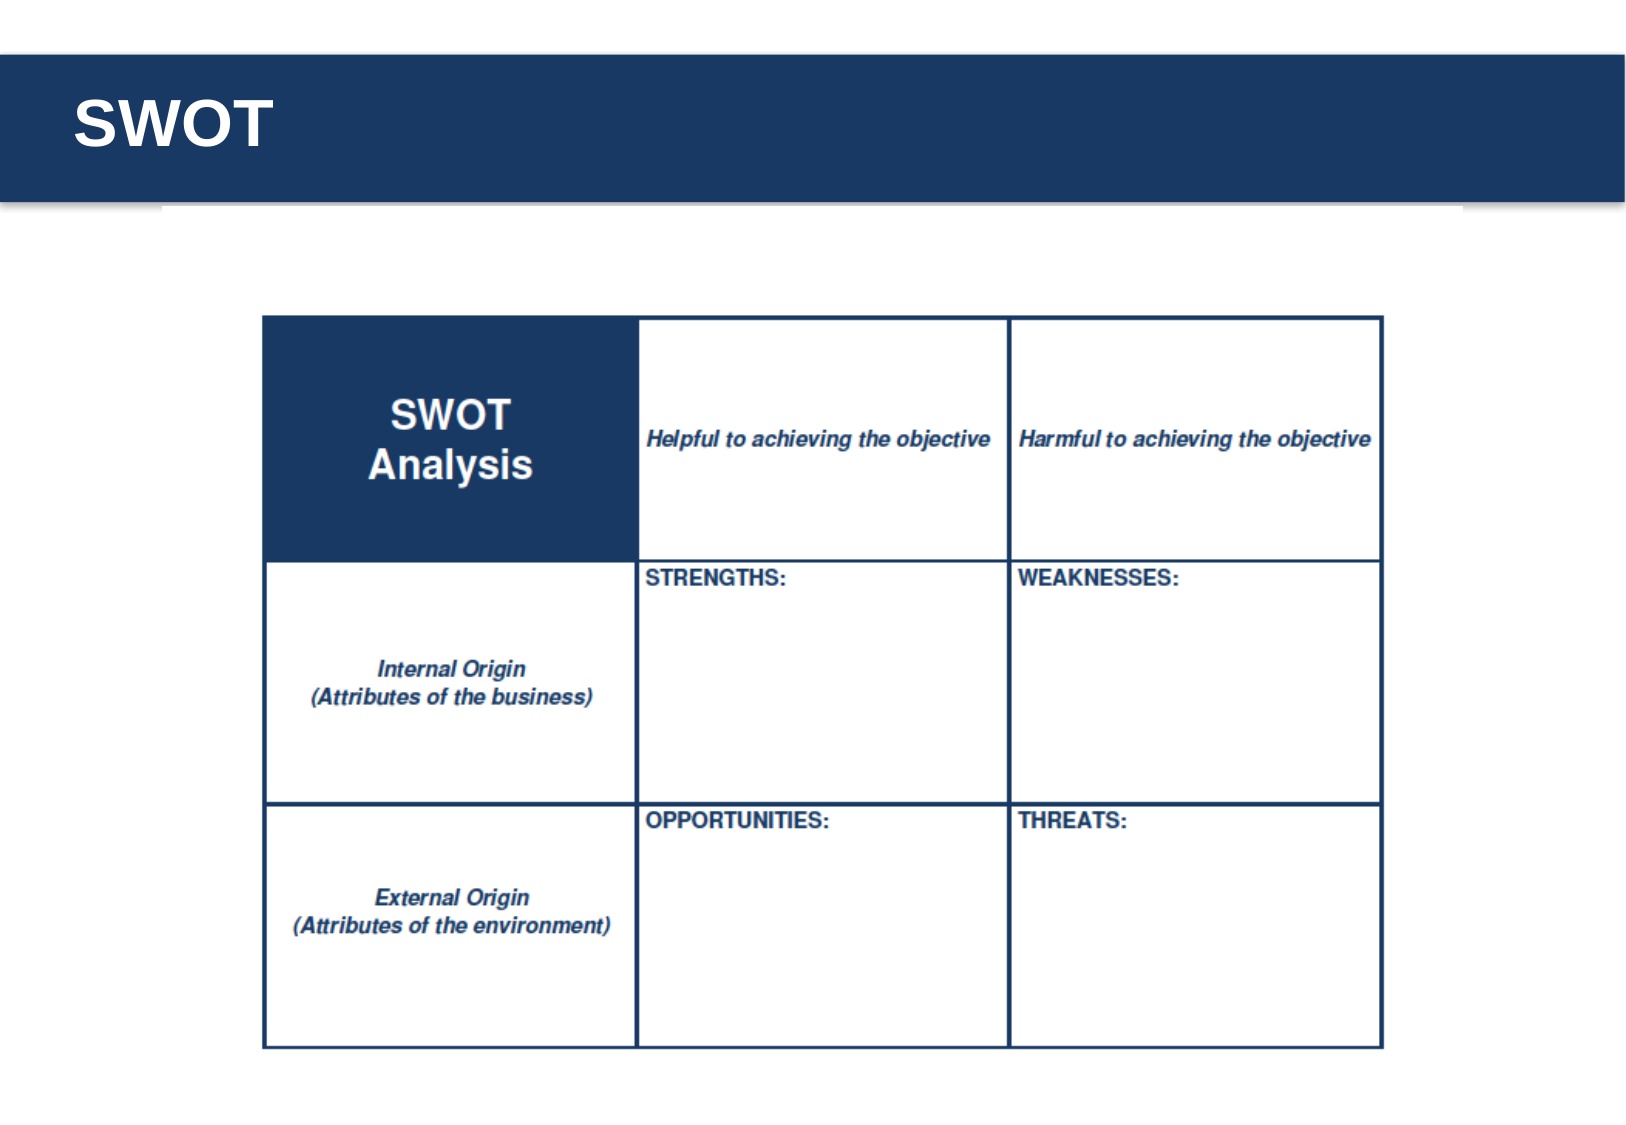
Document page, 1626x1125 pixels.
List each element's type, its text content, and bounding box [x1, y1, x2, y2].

title SWOT [59, 72, 1567, 198]
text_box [162, 206, 1463, 1125]
